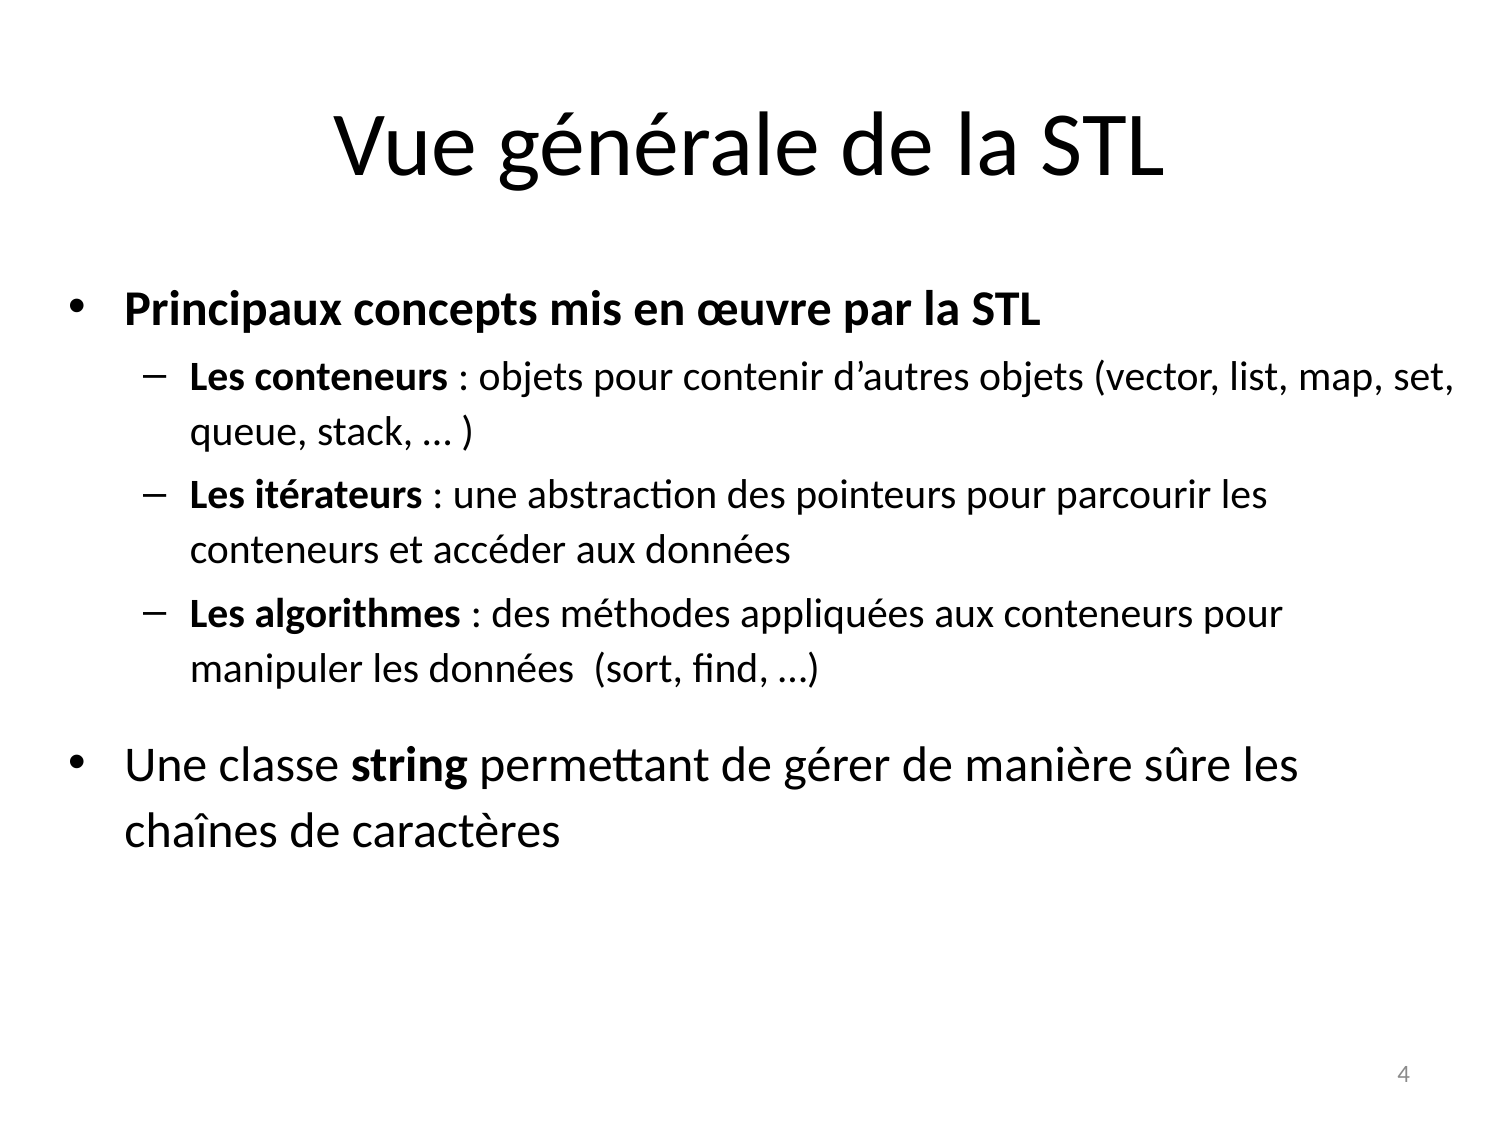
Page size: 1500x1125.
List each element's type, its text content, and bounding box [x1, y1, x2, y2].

list Principaux concepts mis en œuvre par la STL Les conteneurs : objets pour contenir d’autres objets (vector, list, map, set, queue, stack, … ) Les itérateurs : une abstraction des pointeurs pour parcourir les conteneurs et accéder aux données Les algorithmes : des méthodes appliquées aux conteneurs pour manipuler les données (sort, find, …) Une classe string permettant de gérer de manière sûre les chaînes de caractères [53, 261, 1471, 1047]
slide_number 4 [1074, 1042, 1425, 1103]
title Vue générale de la STL [75, 45, 1425, 233]
